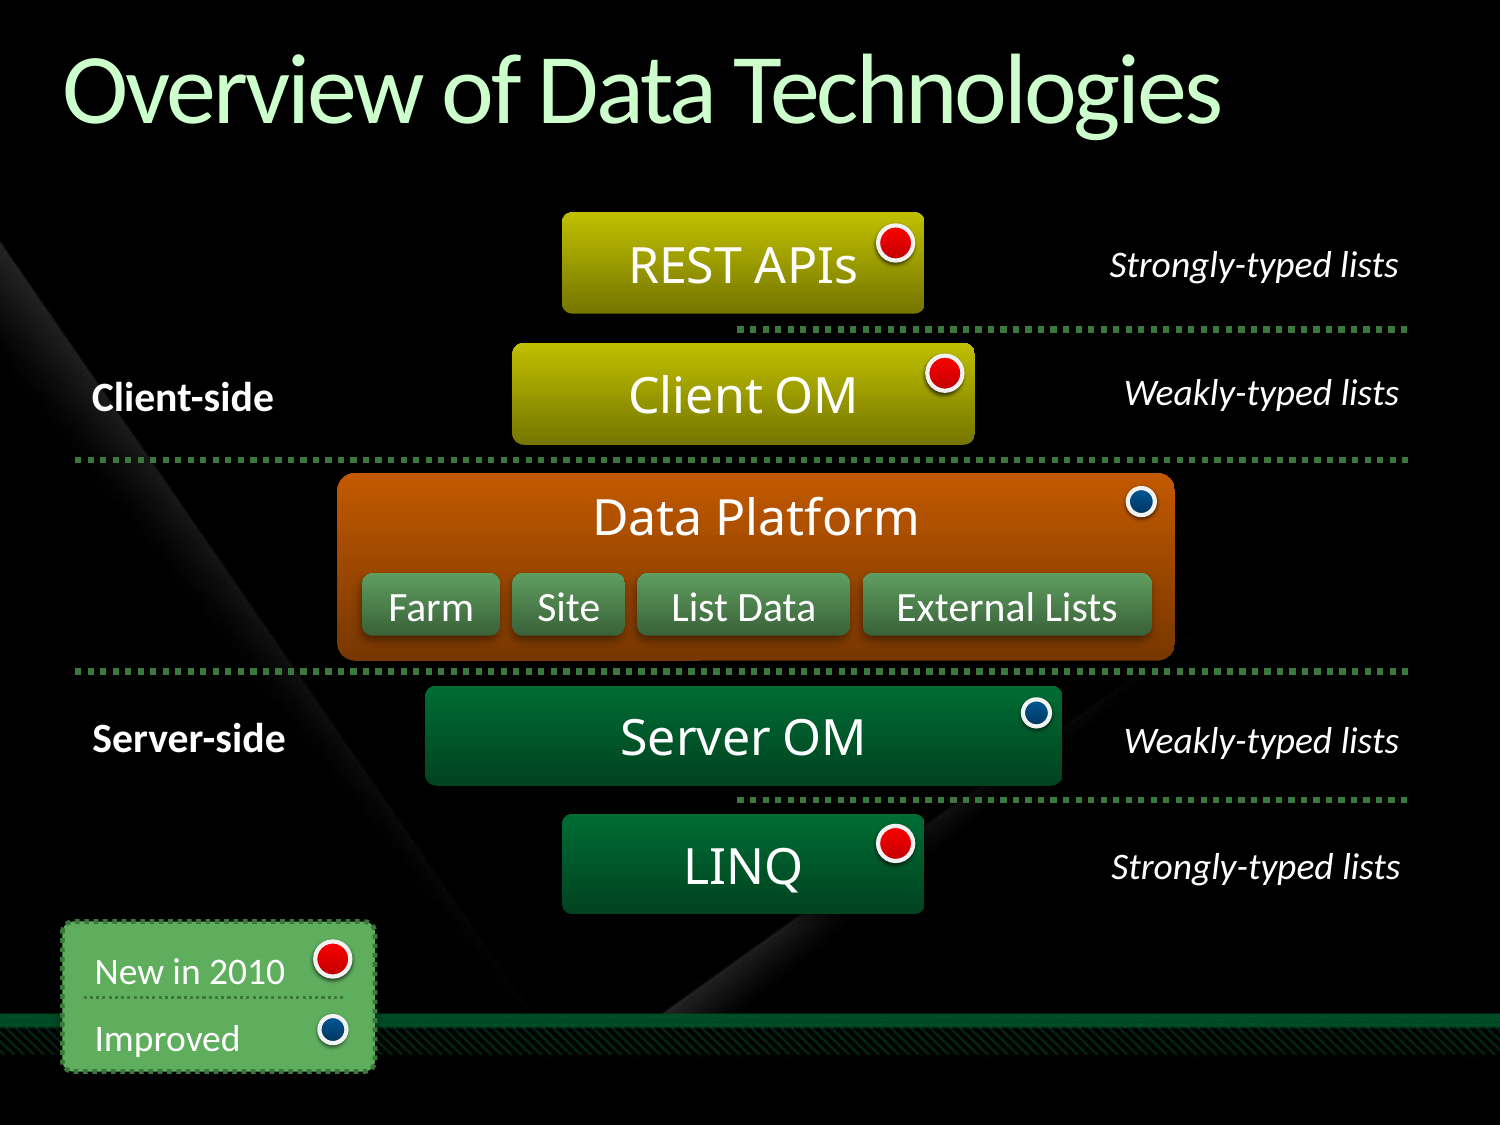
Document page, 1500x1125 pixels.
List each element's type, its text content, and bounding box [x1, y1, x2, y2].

text_box [319, 1016, 347, 1044]
title Overview of Data Technologies [62, 37, 1438, 147]
text_box Strongly-typed lists [1109, 240, 1400, 286]
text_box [737, 329, 1411, 801]
text_box [315, 941, 351, 977]
text_box New in 2010 Improved [94, 924, 286, 996]
text_box Strongly-typed lists [1111, 842, 1401, 888]
text_box LINQ [562, 814, 925, 915]
text_box Server OM [424, 685, 731, 786]
text_box New in 2010 Improved [94, 1008, 286, 1060]
text_box Client-side [91, 369, 275, 420]
text_box Server-side [92, 710, 287, 761]
text_box [878, 225, 914, 261]
text_box [62, 921, 375, 1072]
text_box REST APIs [562, 212, 925, 314]
text_box Client OM [512, 343, 731, 445]
text_box [878, 825, 914, 862]
picture [0, 0, 1500, 1125]
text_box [74, 459, 731, 672]
